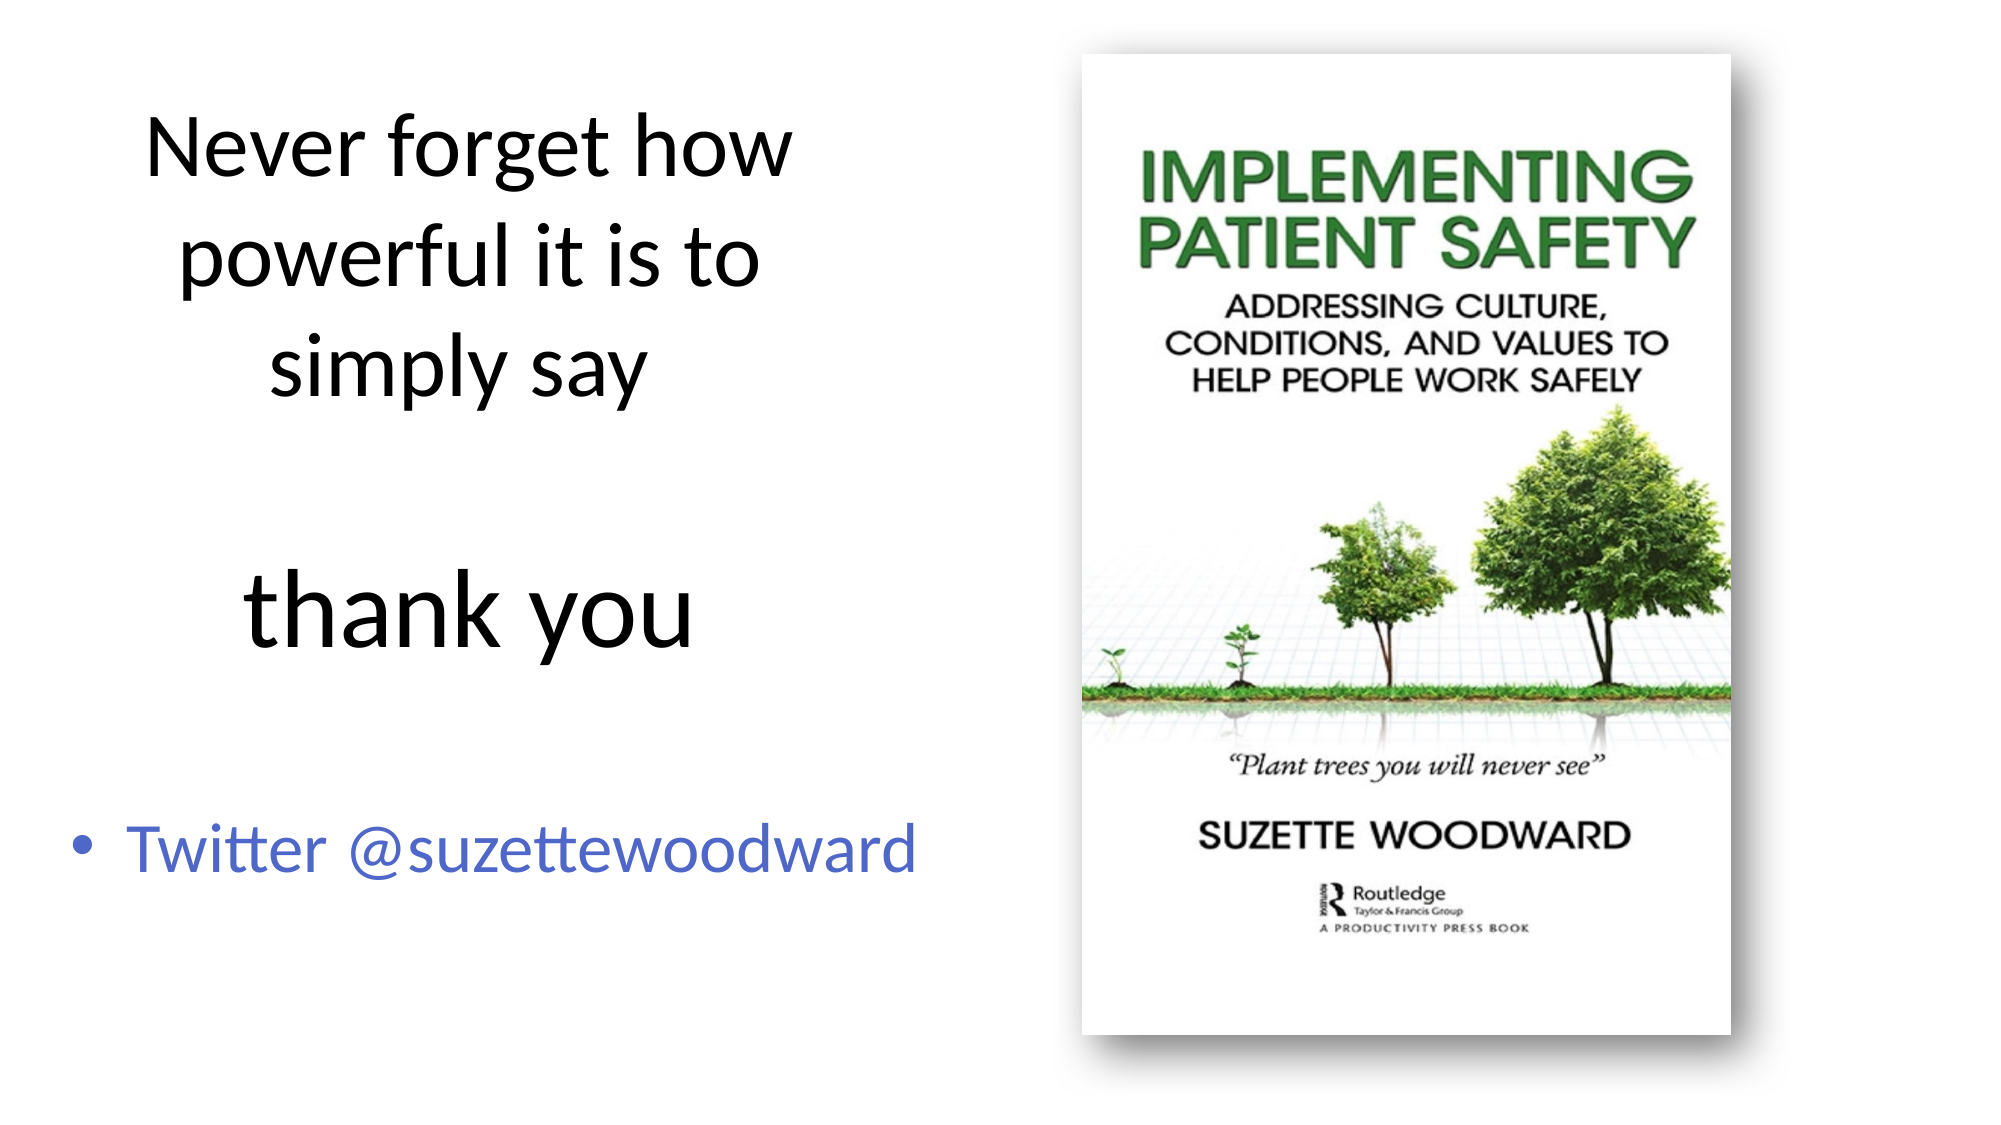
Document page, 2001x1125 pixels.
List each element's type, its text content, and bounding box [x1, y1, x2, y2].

title Never forget how powerful it is to simply say thank you [78, 351, 861, 539]
list Twitter @suzettewoodward [55, 694, 939, 1008]
picture [1082, 54, 1732, 1036]
